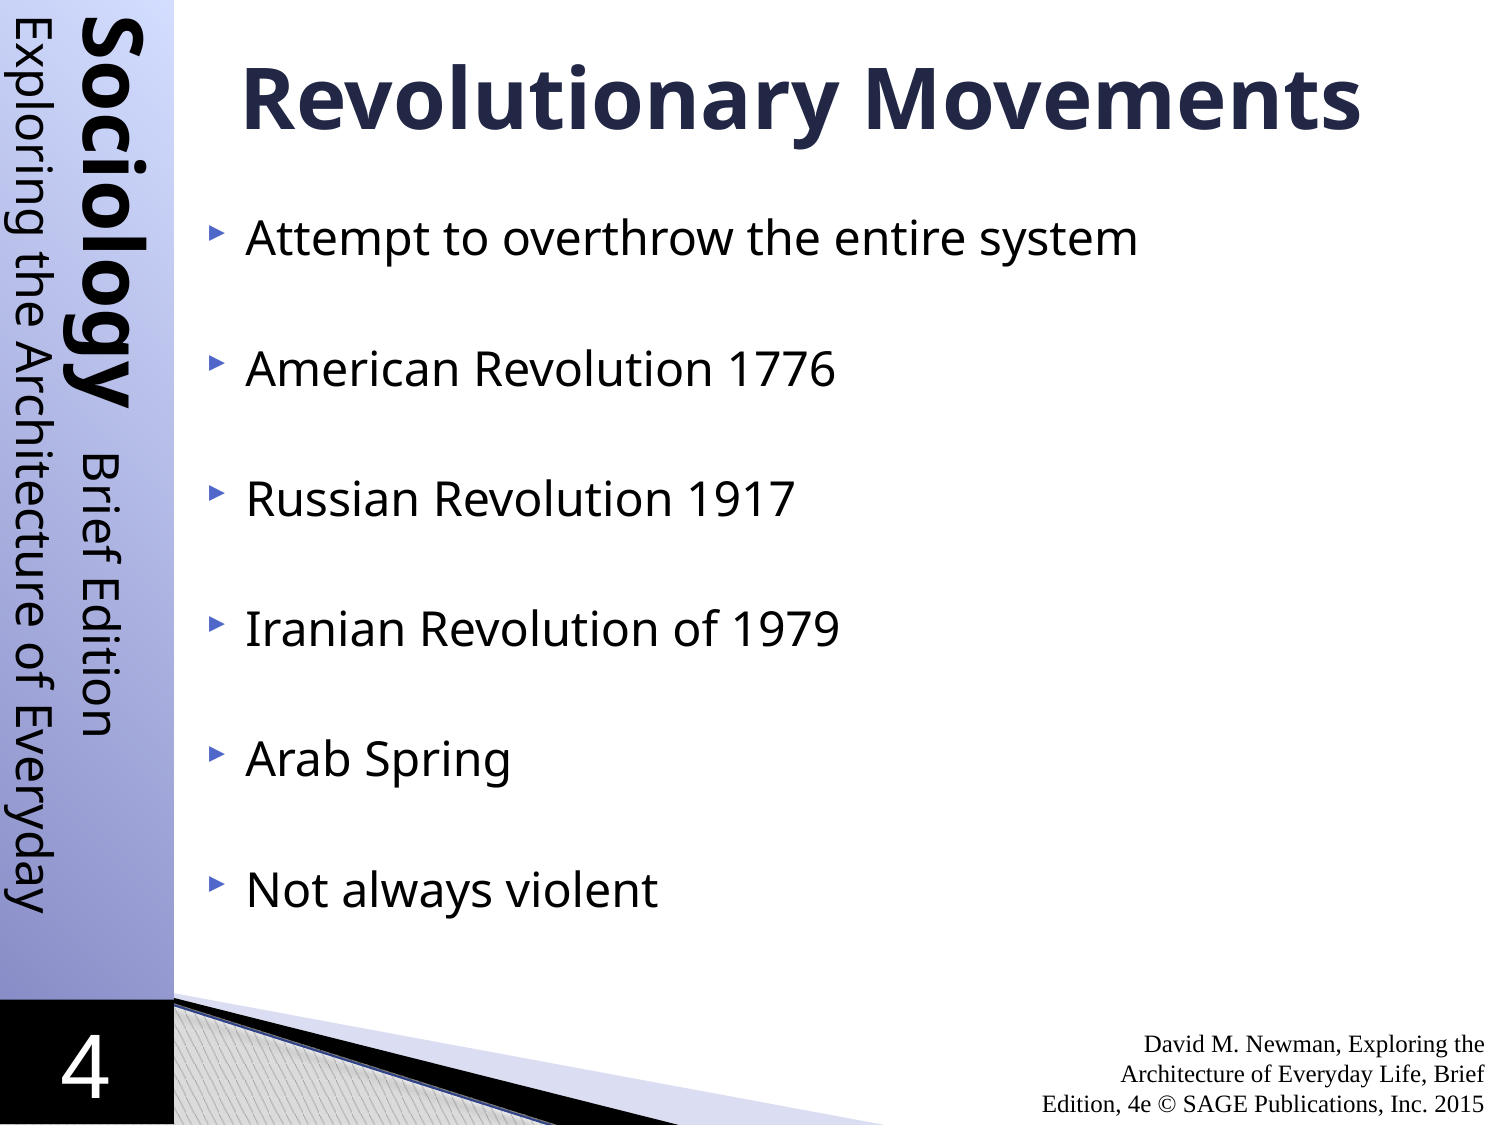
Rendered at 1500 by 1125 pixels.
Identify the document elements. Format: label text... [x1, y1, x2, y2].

list Attempt to overthrow the entire system American Revolution 1776 Russian Revolution 1917 Iranian Revolution of 1979 Arab Spring Not always violent [174, 200, 1388, 925]
picture [174, 1003, 558, 1125]
footer David M. Newman, Exploring the Architecture of Everyday Life, Brief Edition, 4e © SAGE Publications, Inc. 2015 [1025, 1065, 1500, 1125]
title Revolutionary Movements [225, 2, 1500, 190]
